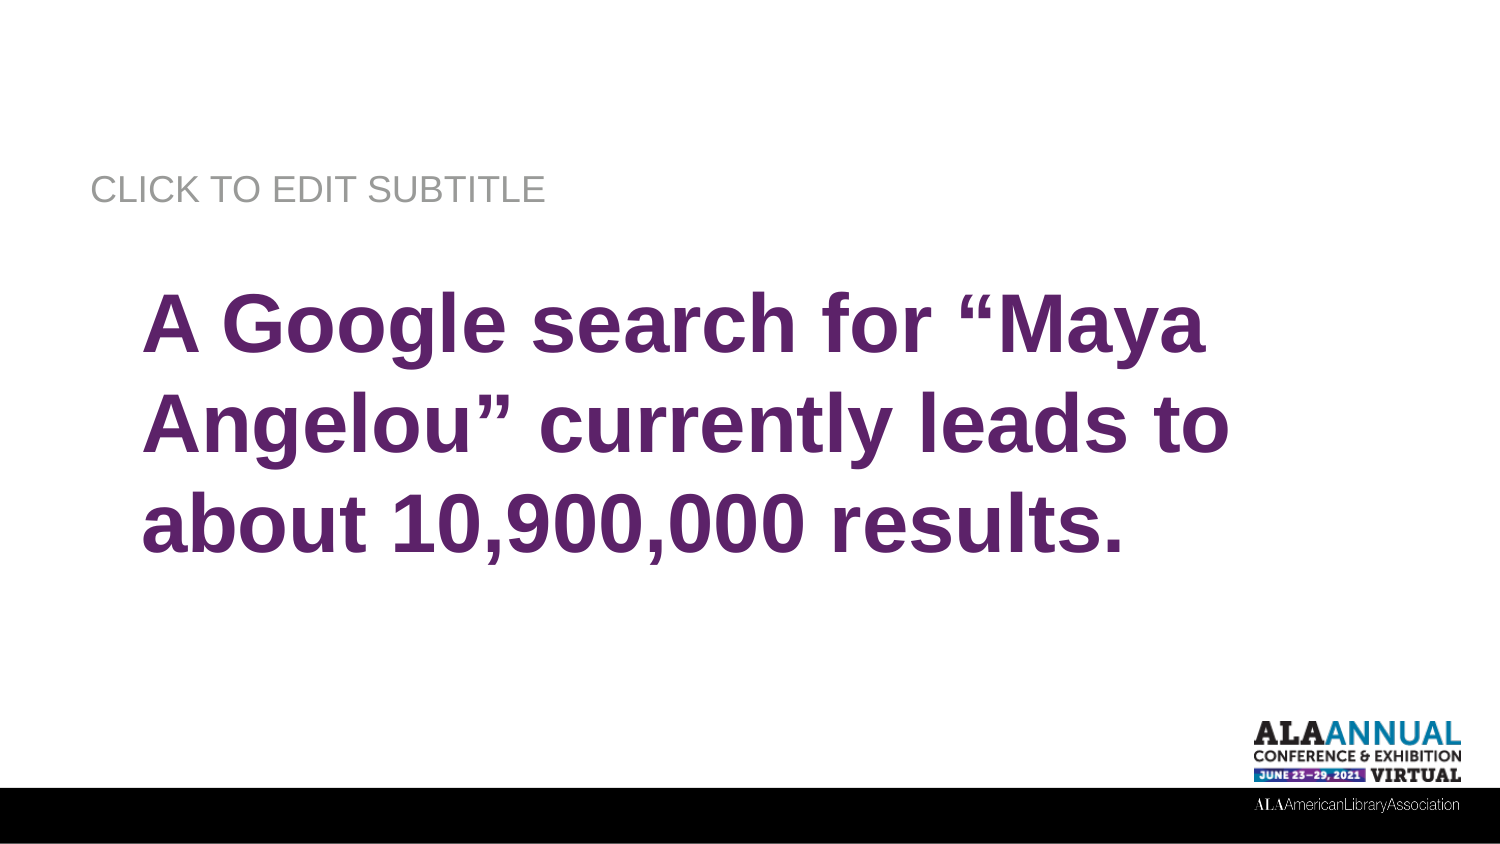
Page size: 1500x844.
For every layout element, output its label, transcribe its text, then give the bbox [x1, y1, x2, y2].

picture [1405, 721, 1415, 741]
picture [1381, 721, 1390, 736]
picture [1254, 798, 1459, 813]
picture [1451, 721, 1461, 741]
list A Google search for “Maya Angelou” currently leads to about 10,900,000 results. [126, 262, 1333, 699]
picture [1355, 721, 1364, 735]
picture [1254, 721, 1461, 782]
